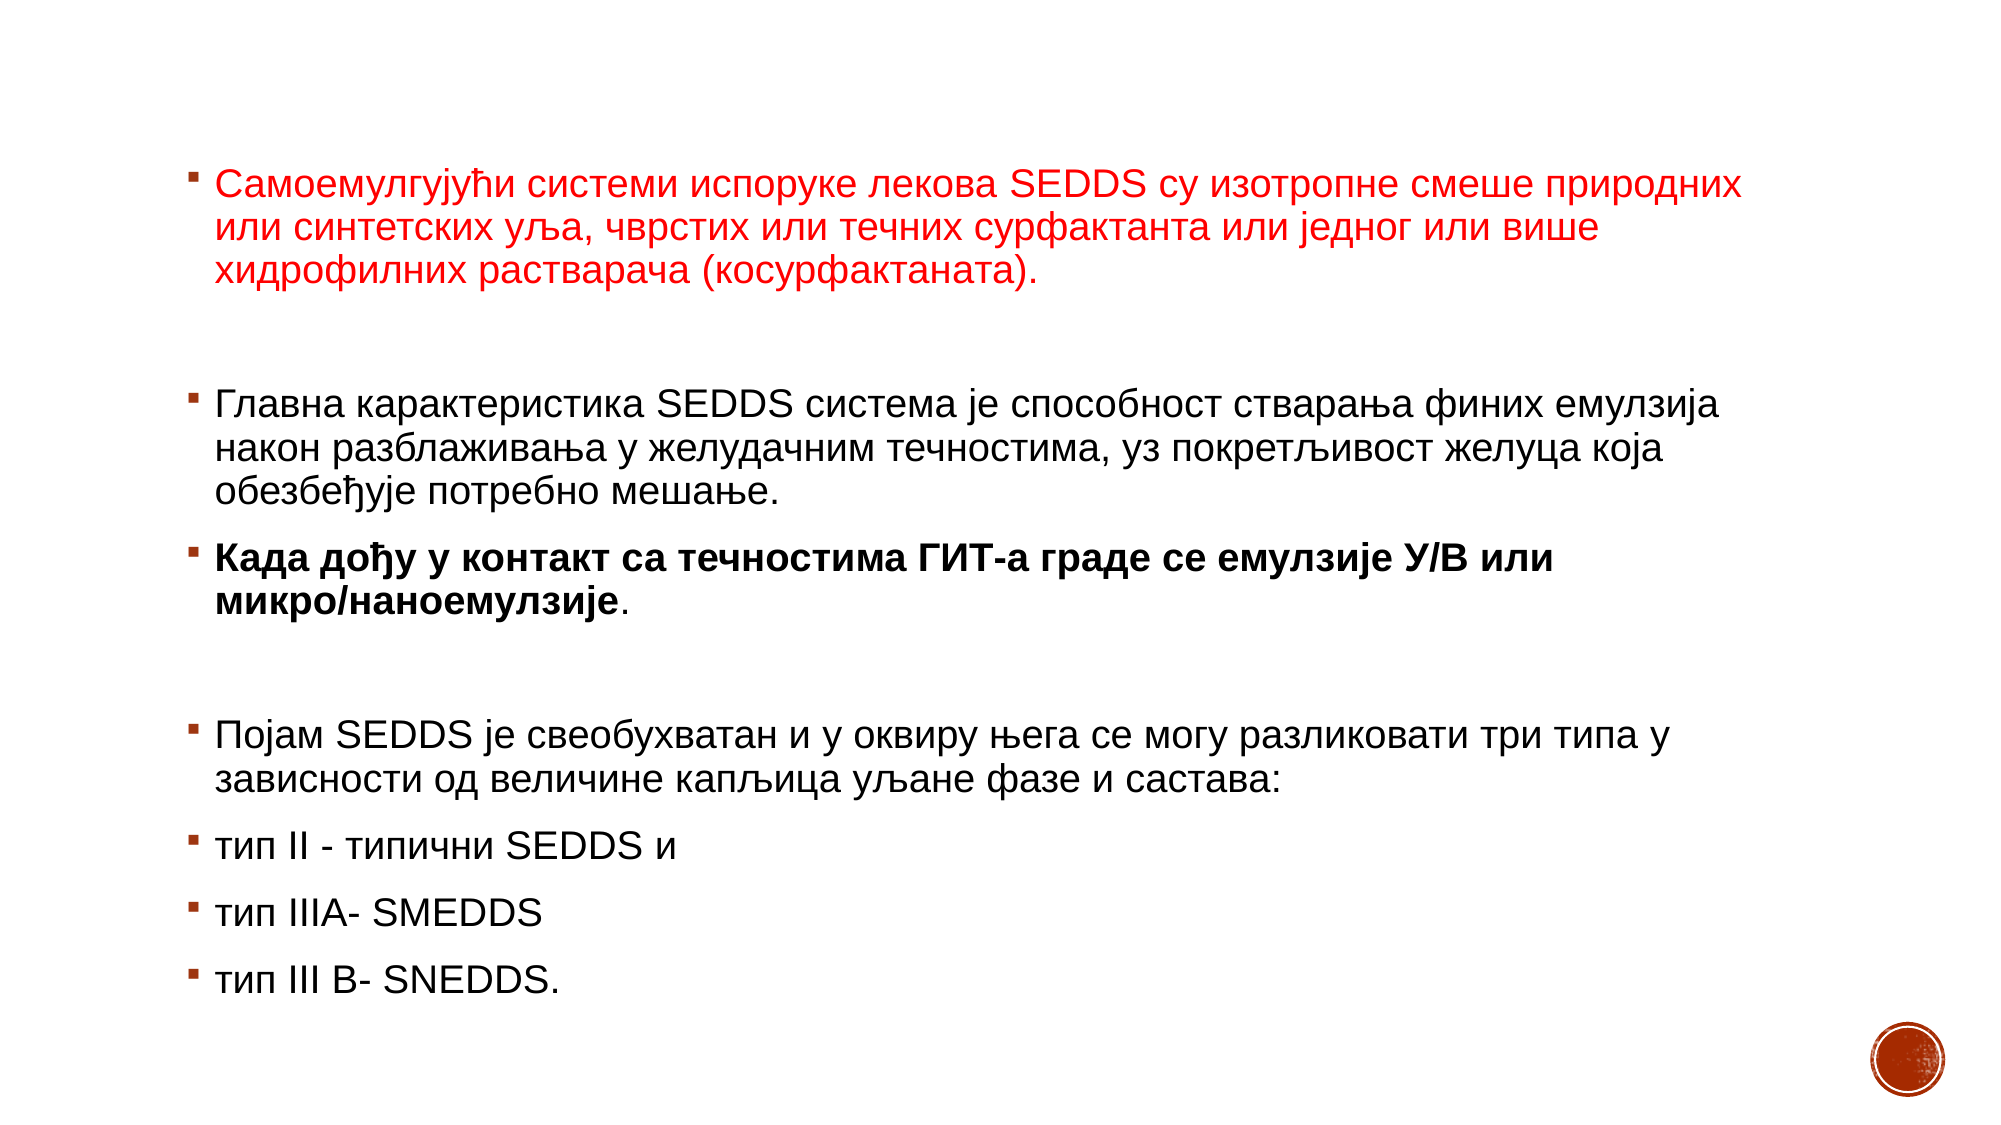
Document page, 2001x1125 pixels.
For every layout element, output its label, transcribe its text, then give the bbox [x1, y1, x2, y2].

list Самоемулгујући системи испоруке лекова SEDDS су изотропне смеше природних или синтетских уља, чврстих или течних сурфактанта или једног или више хидрофилних растварача (косурфактанaта). Главна карактеристика SEDDS система је способност стварања финих емулзија након разблаживања у желудачним течностима, уз покретљивост желуца која обезбеђује потребно мешање. Када дођу у контакт са течностима ГИТ-а граде се емулзије У/В или микро/наноемулзије. Појам SEDDS је свеобухватан и у оквиру њега се могу разликовати три типа у зависности од величине капљица уљане фазе и састава: тип II - типични SEDDS и тип IIIA- SMEDDS тип III B- SNEDDS. [170, 155, 1821, 1014]
